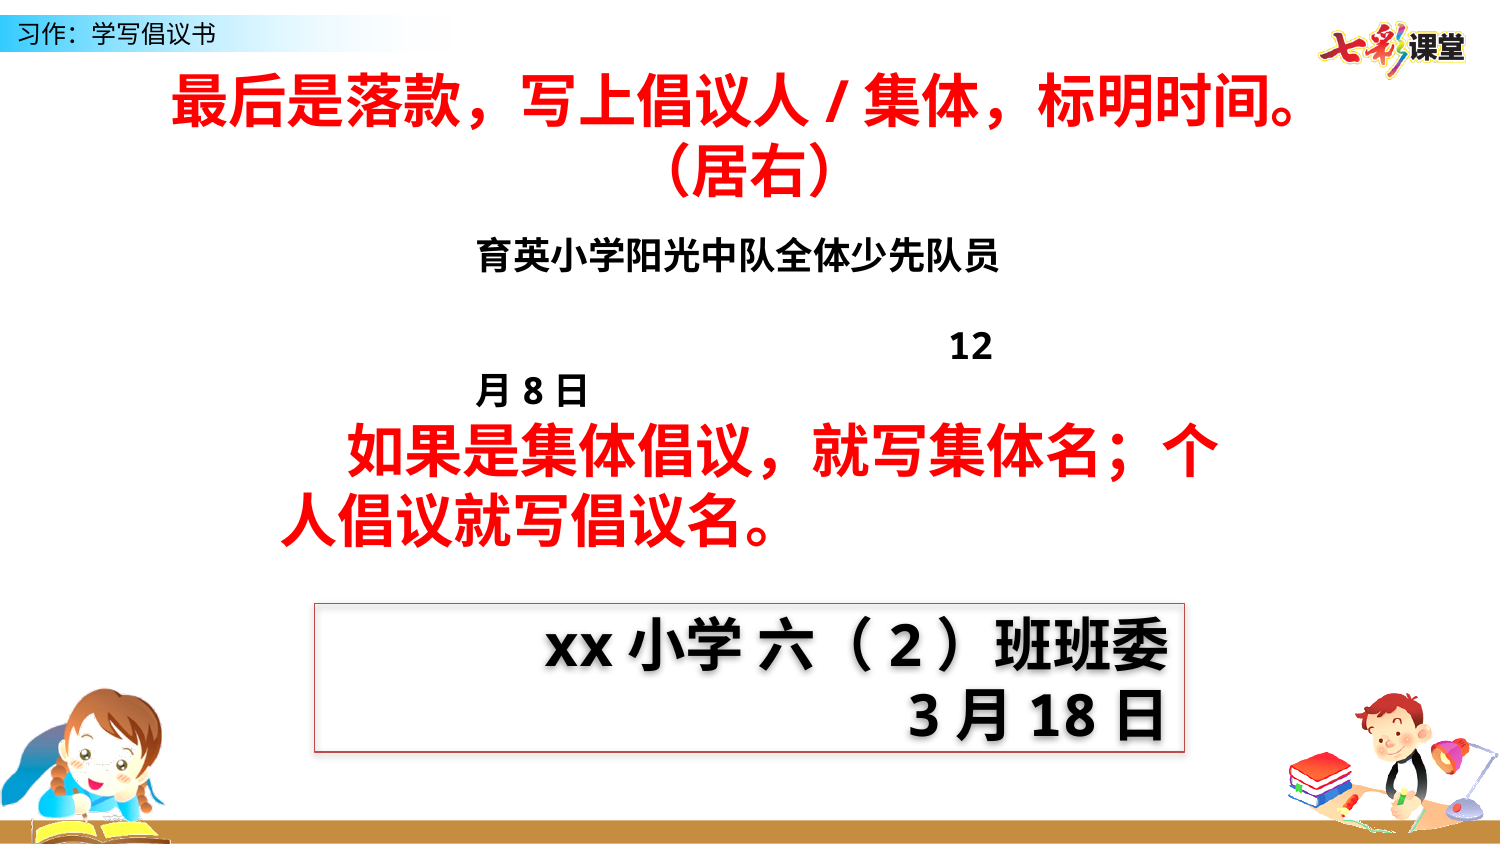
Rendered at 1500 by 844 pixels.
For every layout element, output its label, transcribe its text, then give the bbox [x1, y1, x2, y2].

picture [0, 648, 180, 844]
picture [1284, 648, 1500, 844]
text_box 育英小学阳光中队全体少先队员 12月8日 [460, 224, 1039, 420]
text_box 最后是落款，写上倡议人/集体，标明时间。（居右） [149, 56, 1350, 212]
text_box 如果是集体倡议，就写集体名；个人倡议就写倡议名。 [264, 406, 1236, 562]
text_box xx小学 六（2）班班委 3月18日 [314, 603, 1185, 753]
picture [1316, 20, 1468, 80]
